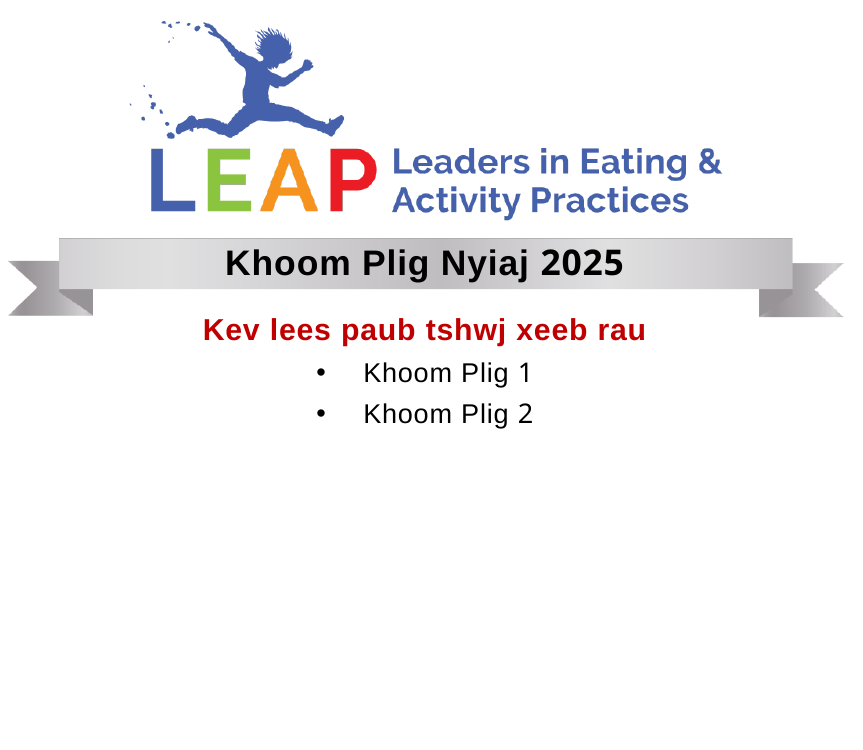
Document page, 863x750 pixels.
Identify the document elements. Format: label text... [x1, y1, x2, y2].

title Khoom Plig Nyiaj 2025 [65, 239, 784, 290]
picture [1, 0, 863, 338]
list Kev lees paub tshwj xeeb rau Khoom Plig 1 Khoom Plig 2 [92, 307, 758, 603]
